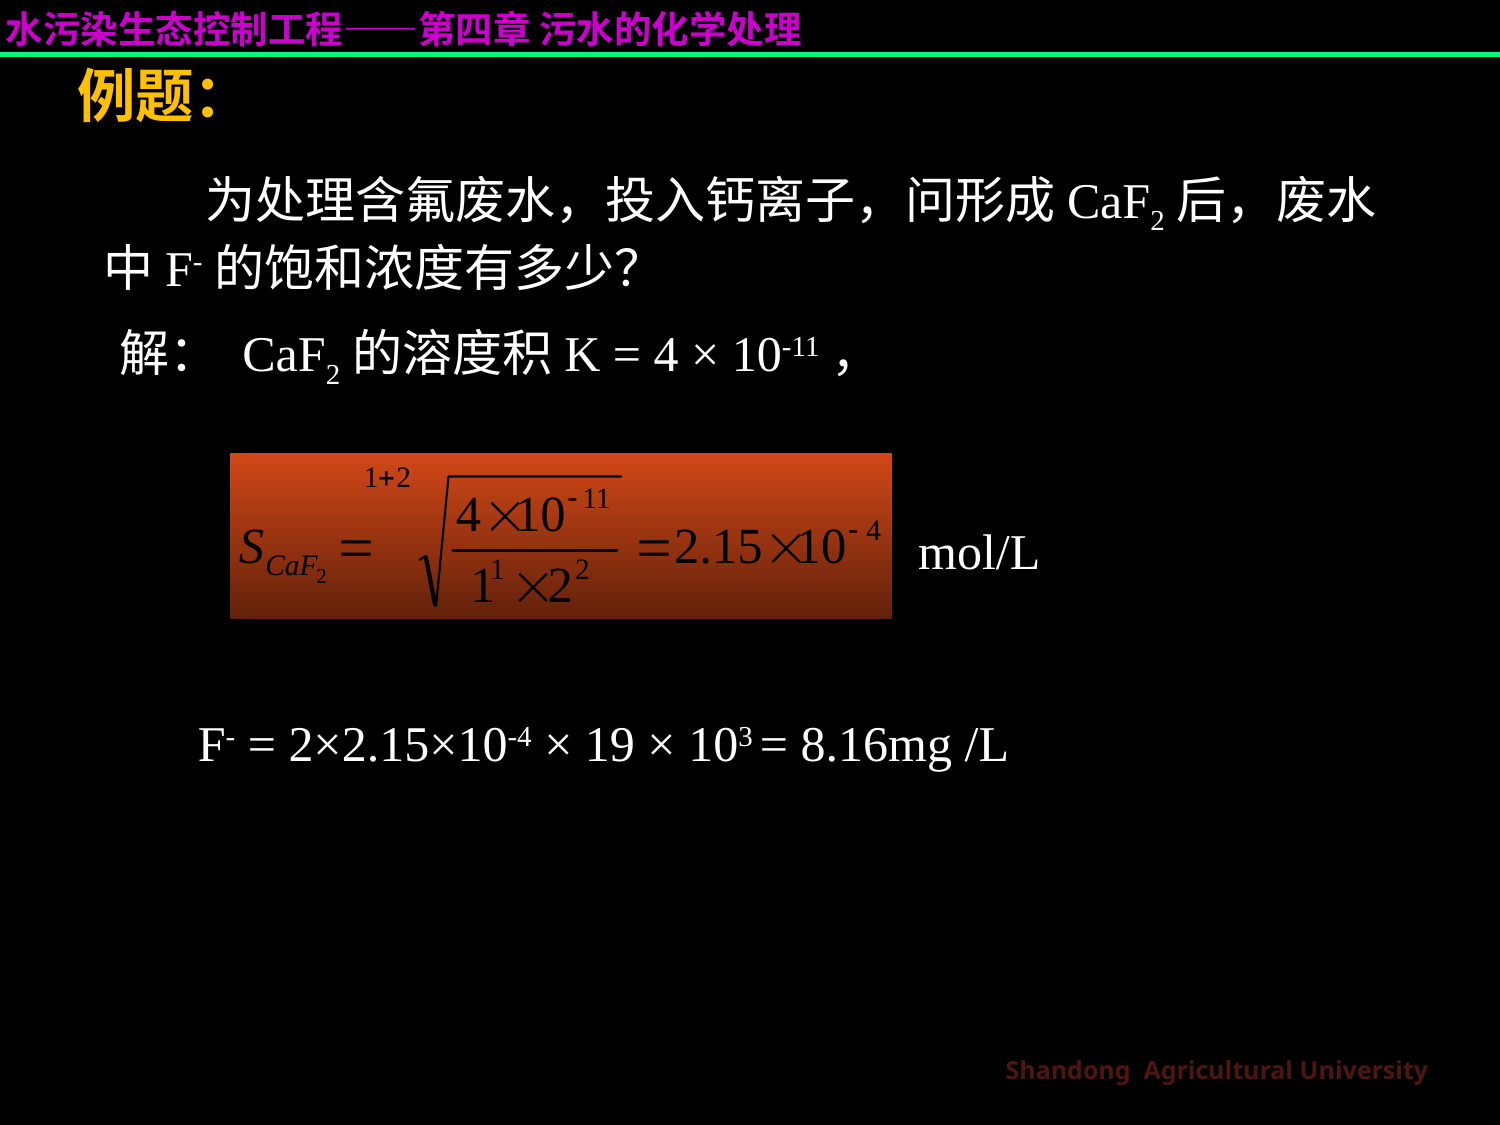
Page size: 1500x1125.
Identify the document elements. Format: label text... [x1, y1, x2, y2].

text_box 为处理含氟废水，投入钙离子，问形成CaF2后，废水中F-的饱和浓度有多少？ [88, 160, 1403, 304]
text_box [229, 453, 1056, 619]
title 例题： [62, 0, 1338, 188]
text_box F- = 2×2.15×10-4 × 19 × 103 = 8.16mg /L [183, 704, 1247, 864]
text_box 解： CaF2的溶度积K = 4 × 10-11， [104, 314, 897, 398]
